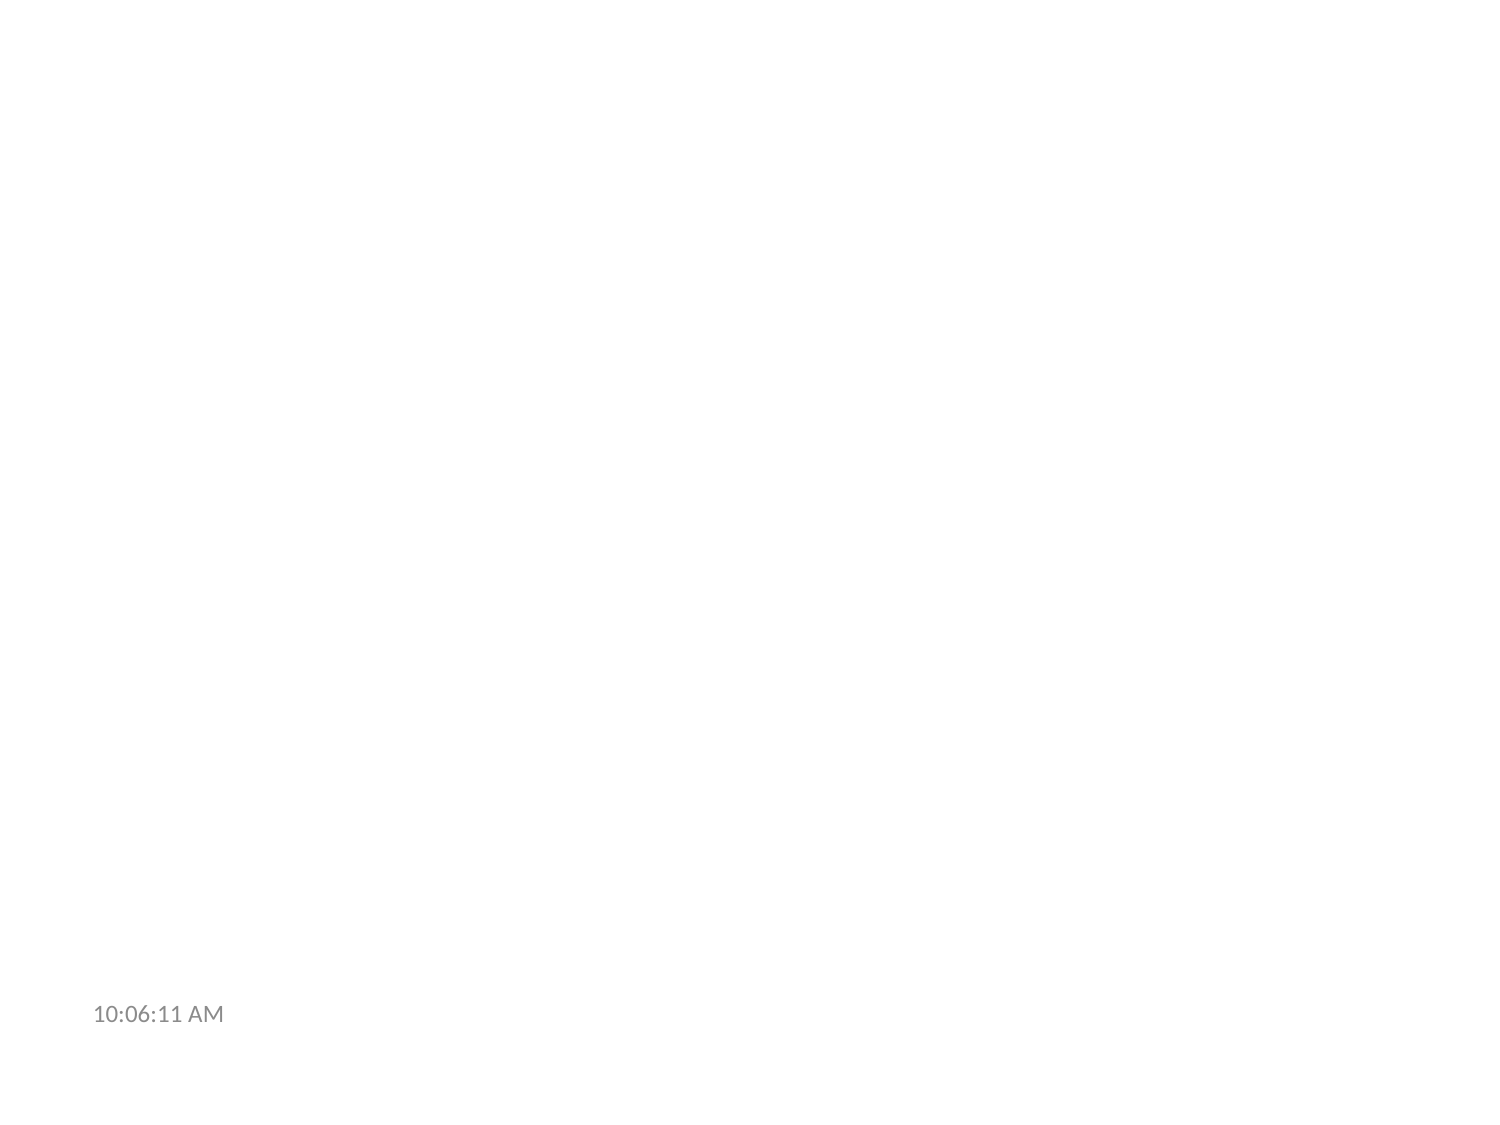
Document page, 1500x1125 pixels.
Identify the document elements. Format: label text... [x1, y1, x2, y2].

text_box 3:35:09 PM [77, 982, 428, 1043]
